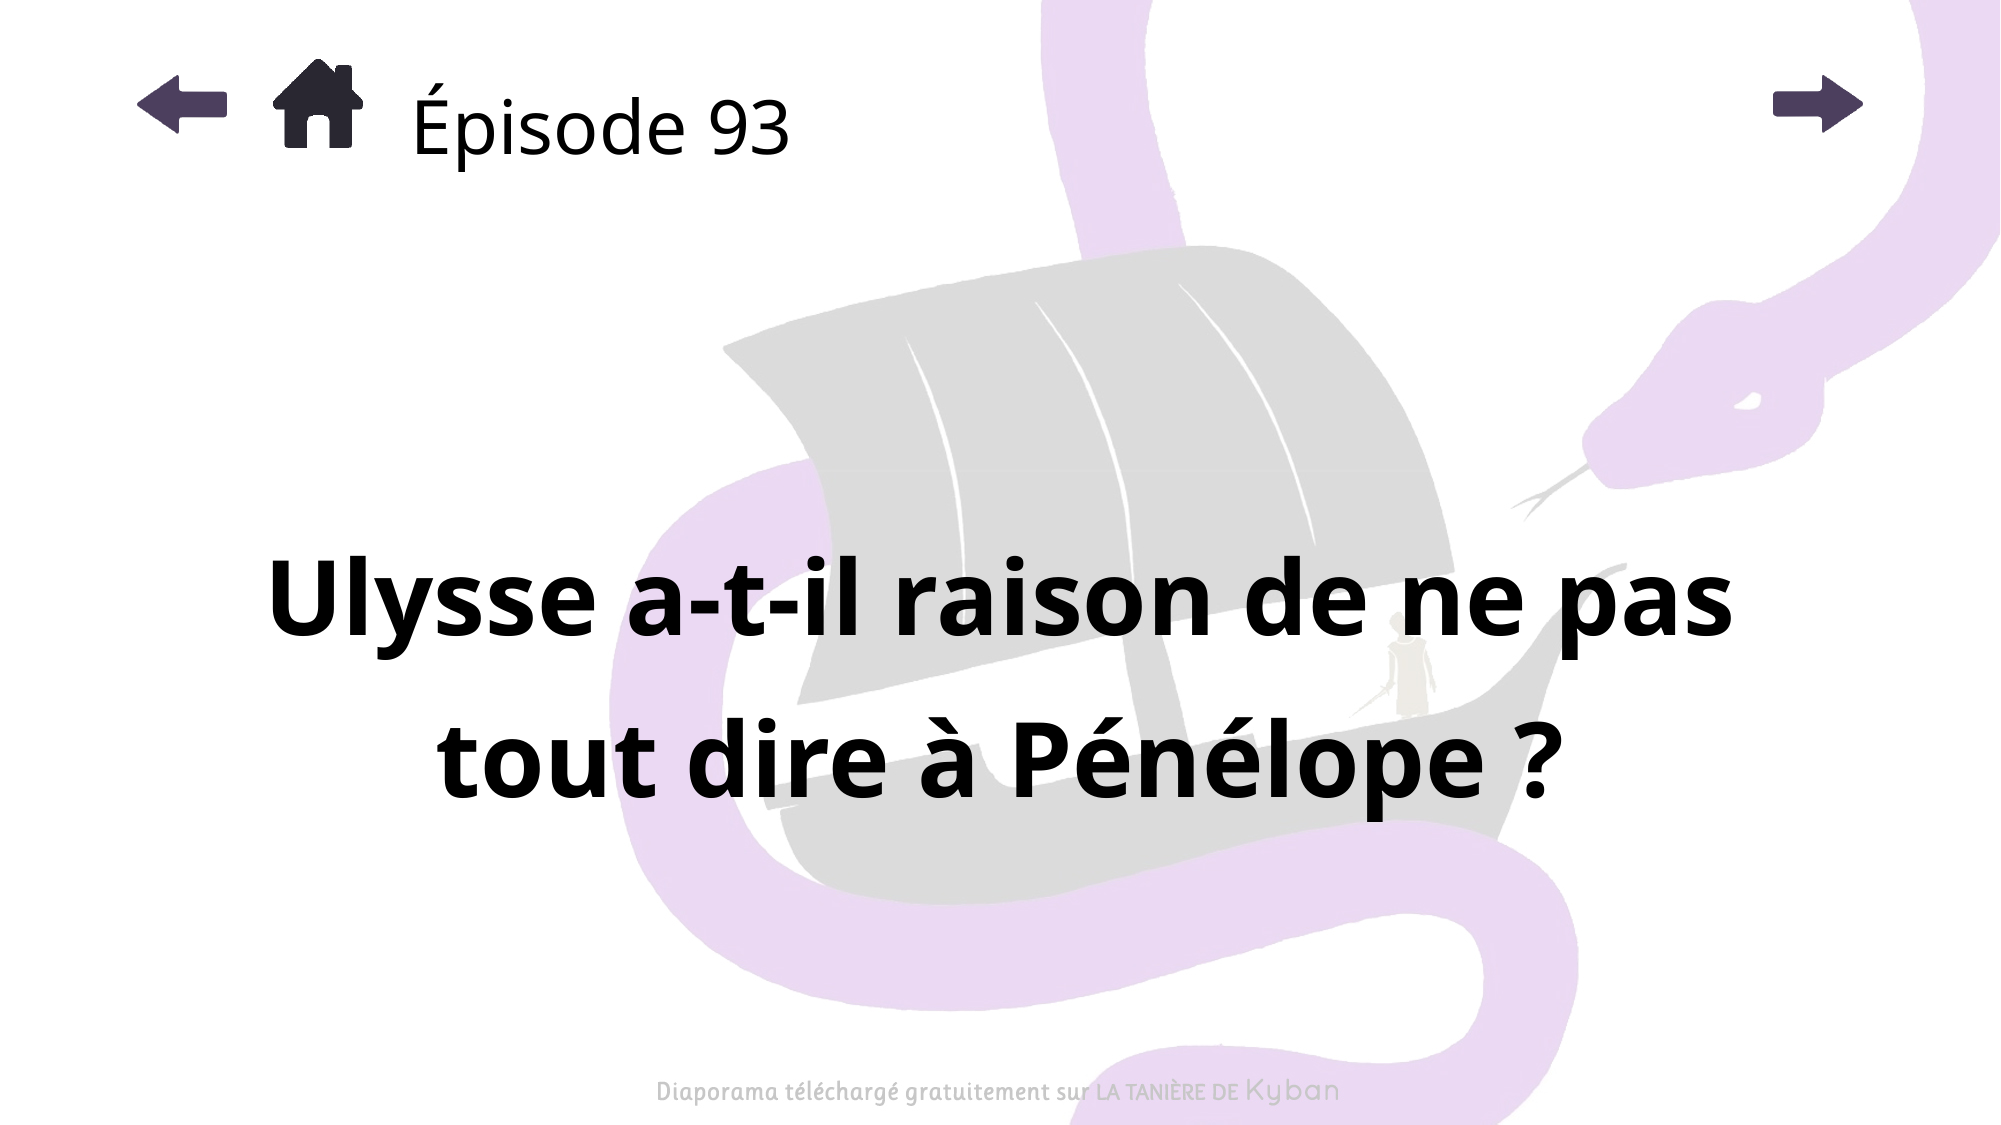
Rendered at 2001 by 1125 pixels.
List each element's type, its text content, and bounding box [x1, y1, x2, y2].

list Ulysse a-t-il raison de ne pas tout dire à Pénélope ? [137, 299, 1863, 1014]
picture [0, 0, 2001, 1125]
title Épisode 93 [395, 59, 1863, 202]
